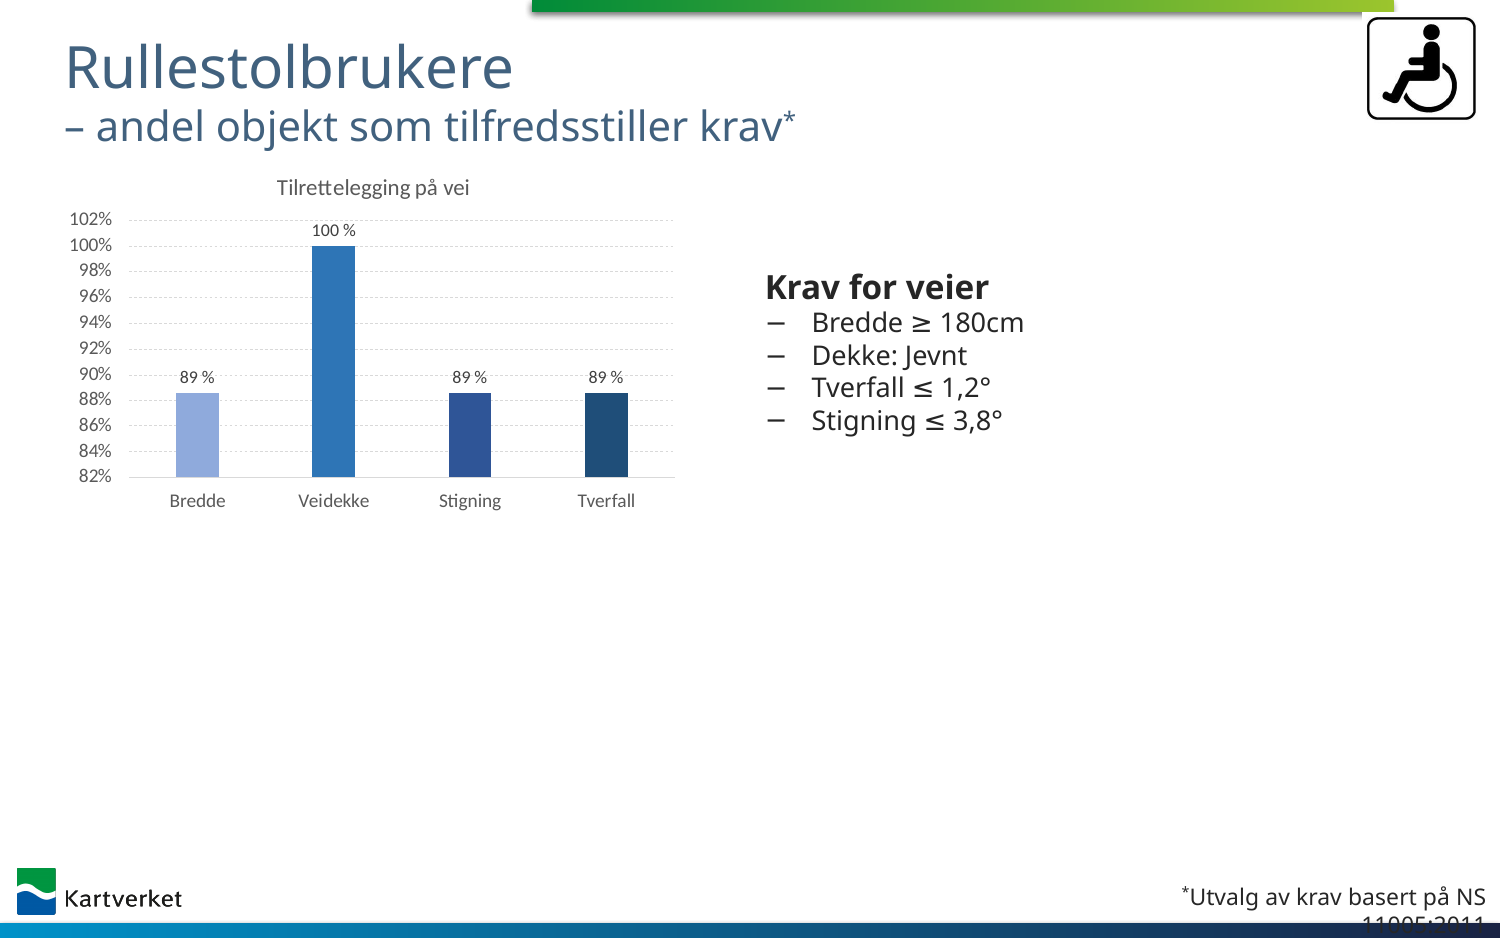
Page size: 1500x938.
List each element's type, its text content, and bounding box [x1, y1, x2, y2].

text_box Krav for veier Bredde ≥ 180cm Dekke: Jevnt Tverfall ≤ 1,2° Stigning ≤ 3,8° [750, 258, 1234, 444]
text_box *Utvalg av krav basert på NS 11005:2011 [1068, 873, 1500, 938]
picture [1362, 12, 1481, 126]
text_box Rullestolbrukere – andel objekt som tilfredsstiller krav* [49, 25, 1431, 158]
picture [62, 166, 685, 519]
